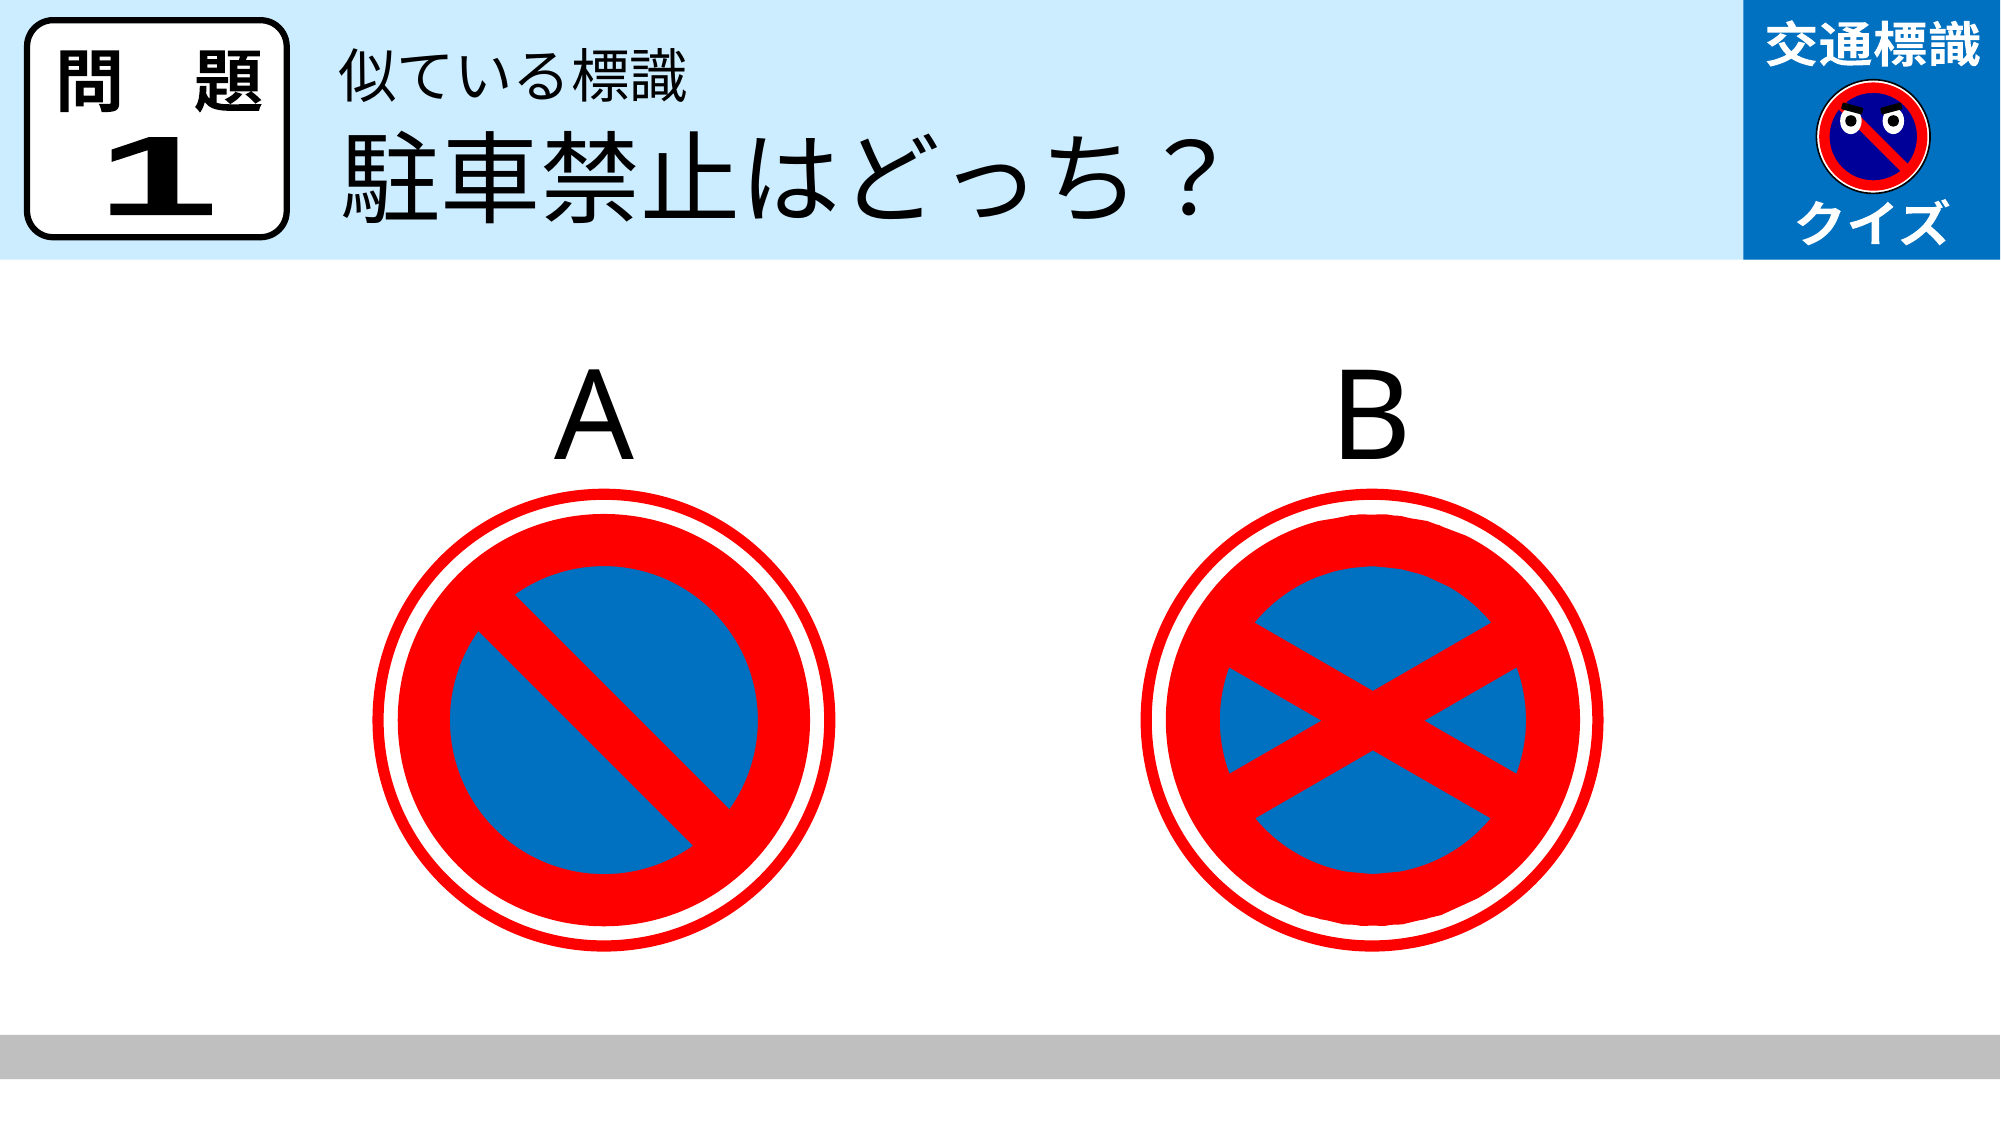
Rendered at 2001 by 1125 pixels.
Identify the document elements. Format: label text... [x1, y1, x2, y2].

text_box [1140, 488, 1604, 952]
text_box B [1315, 327, 1427, 487]
text_box A [539, 327, 650, 487]
text_box [0, 1034, 2000, 1080]
text_box 駐車禁止はどっち？ [325, 107, 1256, 243]
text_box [372, 488, 836, 952]
text_box 似ている標識 [323, 32, 703, 117]
